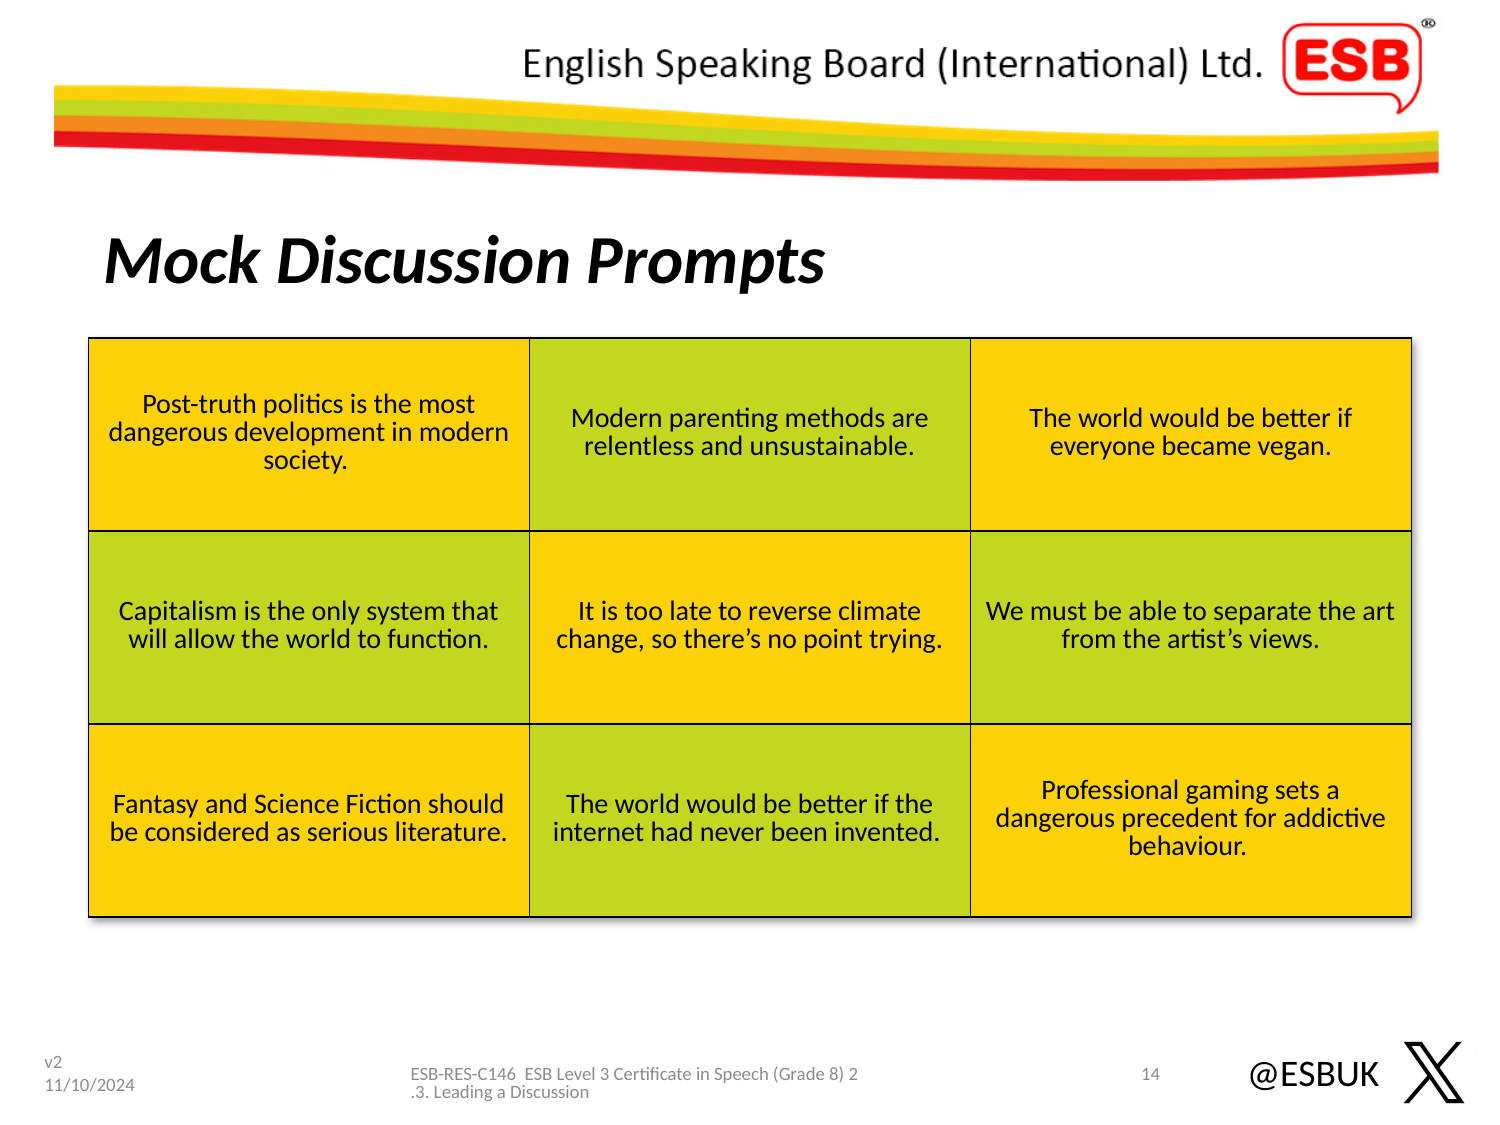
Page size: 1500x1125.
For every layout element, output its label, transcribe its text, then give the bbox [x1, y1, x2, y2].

table_cell We must be able to separate the art from the artist’s views. [971, 532, 1411, 723]
table_header Modern parenting methods are relentless and unsustainable. [530, 339, 970, 530]
table_header The world would be better if everyone became vegan. [971, 339, 1411, 530]
slide_number 14 [930, 1042, 1176, 1103]
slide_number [29, 1042, 160, 1103]
table_cell Capitalism is the only system that will allow the world to function. [89, 532, 529, 723]
table_header Post-truth politics is the most dangerous development in modern society. [89, 339, 529, 530]
picture [1395, 1029, 1476, 1116]
title Mock Discussion Prompts [88, 184, 1383, 337]
picture [0, 0, 1500, 189]
table_cell Professional gaming sets a dangerous precedent for addictive behaviour. [971, 725, 1411, 916]
table_cell It is too late to reverse climate change, so there’s no point trying. [530, 532, 970, 723]
table_cell The world would be better if the internet had never been invented. [530, 725, 970, 916]
table_cell Fantasy and Science Fiction should be considered as serious literature. [89, 725, 529, 916]
footer ESB-RES-C146 ESB Level 3 Certificate in Speech (Grade 8) 2.3. Leading a Discussion [395, 1042, 874, 1103]
